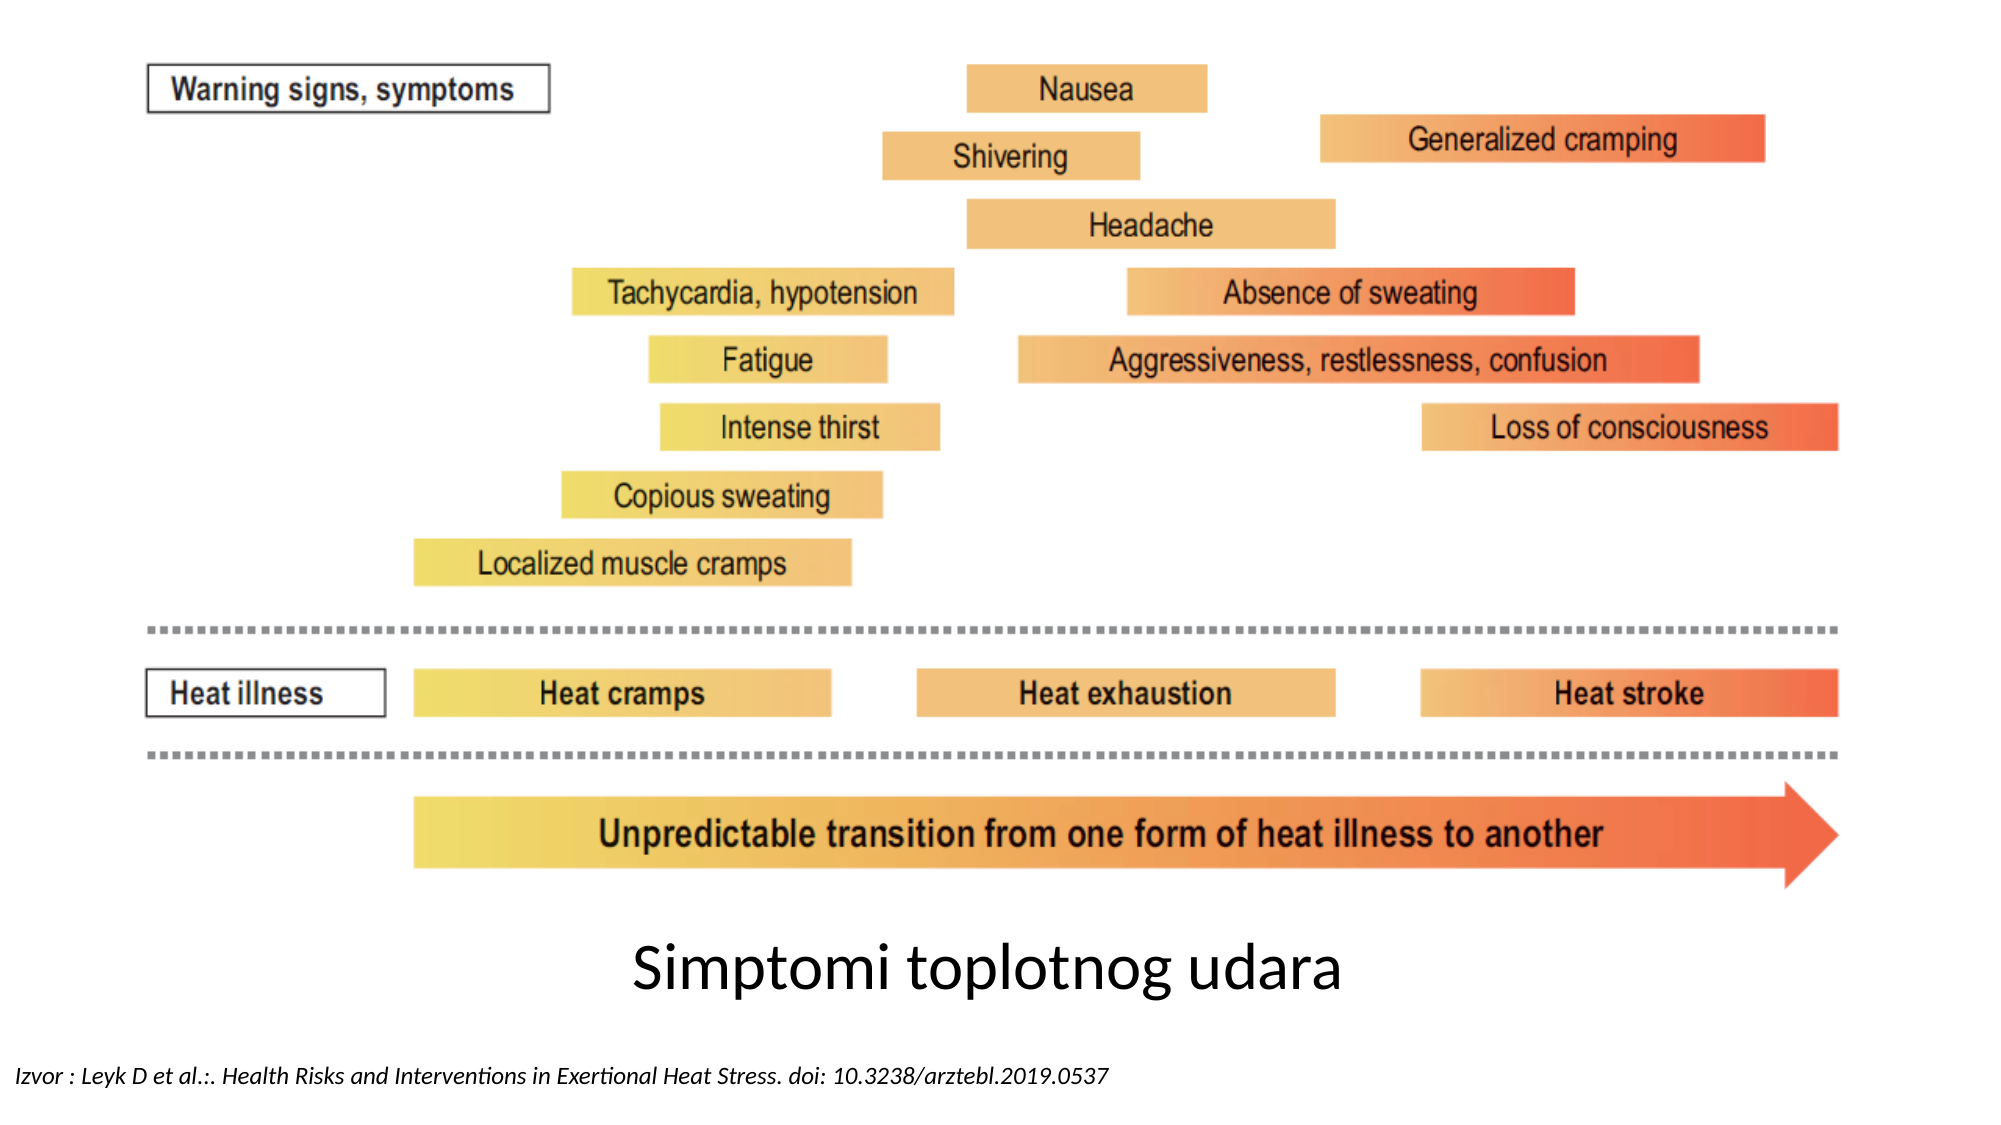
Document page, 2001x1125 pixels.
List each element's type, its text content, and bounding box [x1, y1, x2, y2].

text_box Izvor : Leyk D et al.:. Health Risks and Interventions in Exertional Heat Stress. doi: 10.3238/arztebl.2019.0537 [0, 1051, 1303, 1097]
text_box Simptomi toplotnog udara [239, 916, 1738, 1011]
picture [115, 27, 1863, 916]
